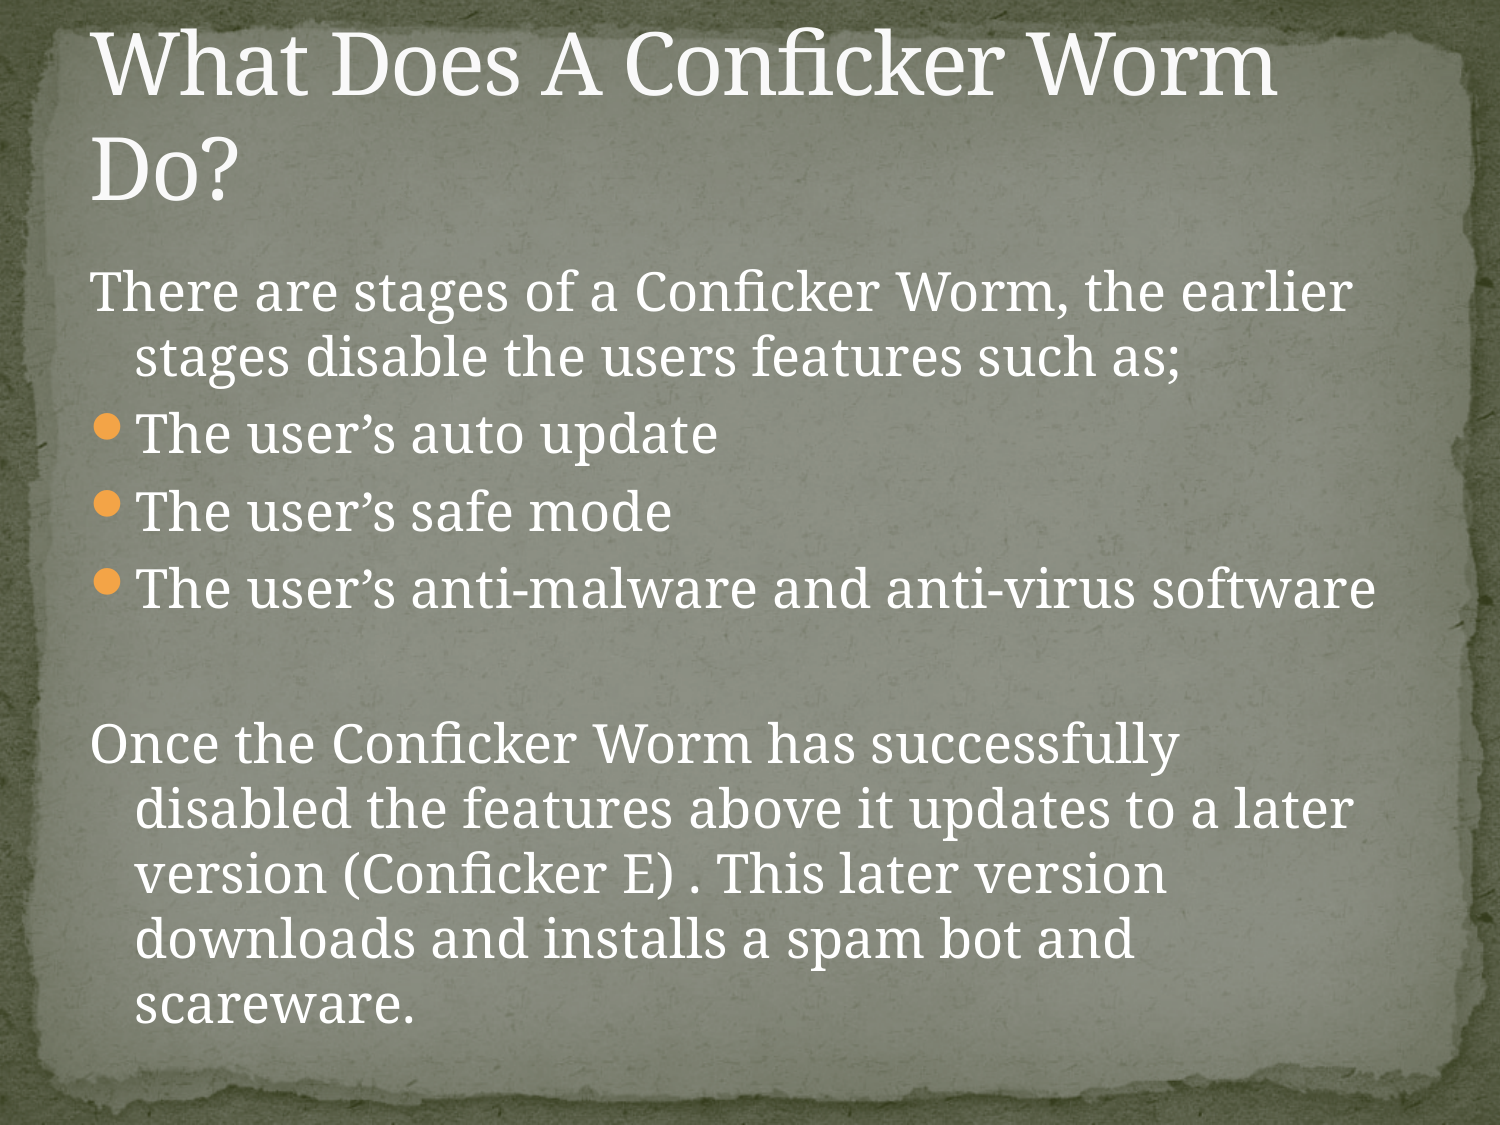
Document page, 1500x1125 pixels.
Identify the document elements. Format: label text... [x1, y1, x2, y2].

list There are stages of a Conficker Worm, the earlier stages disable the users features such as; The user’s auto update The user’s safe mode The user’s anti-malware and anti-virus software Once the Conficker Worm has successfully disabled the features above it updates to a later version (Conficker E) . This later version downloads and installs a spam bot and scareware. [75, 249, 1425, 1000]
title What Does A Conficker Worm Do? [74, 24, 1425, 225]
